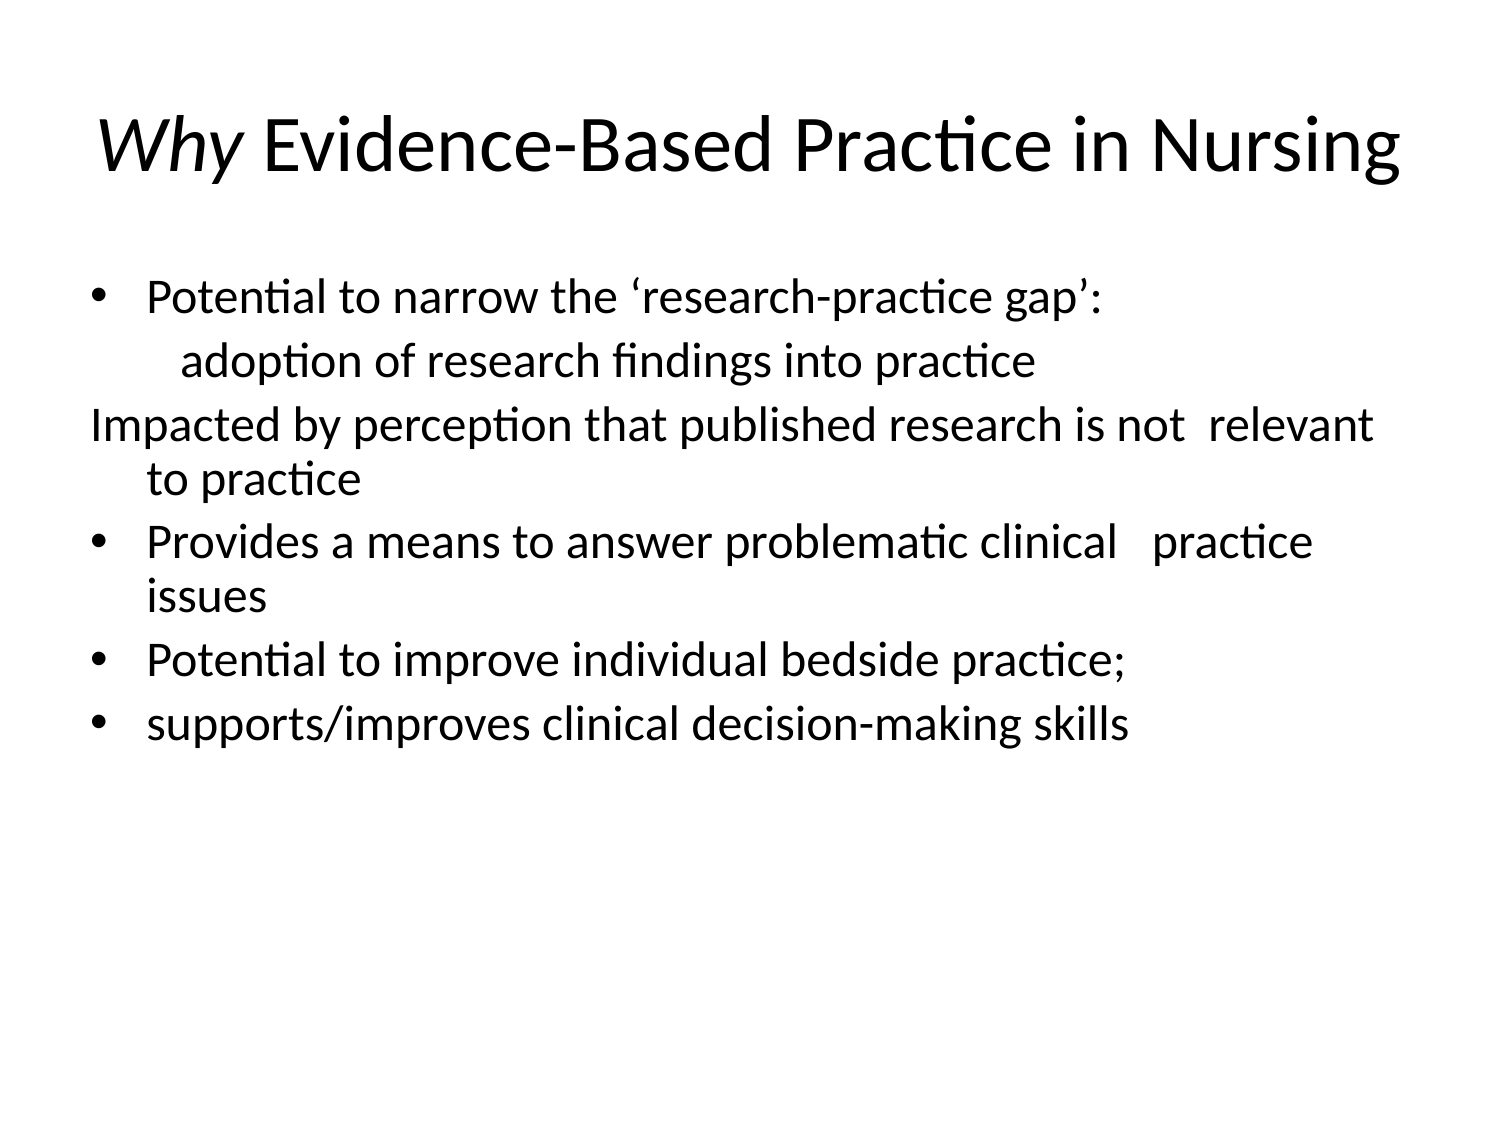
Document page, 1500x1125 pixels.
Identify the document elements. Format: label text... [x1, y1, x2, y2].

title Why Evidence-Based Practice in Nursing [75, 45, 1425, 233]
list Potential to narrow the ‘research-practice gap’: adoption of research findings into practice Impacted by perception that published research is not relevant to practice Provides a means to answer problematic clinical practice issues Potential to improve individual bedside practice; supports/improves clinical decision-making skills [75, 262, 1425, 1005]
